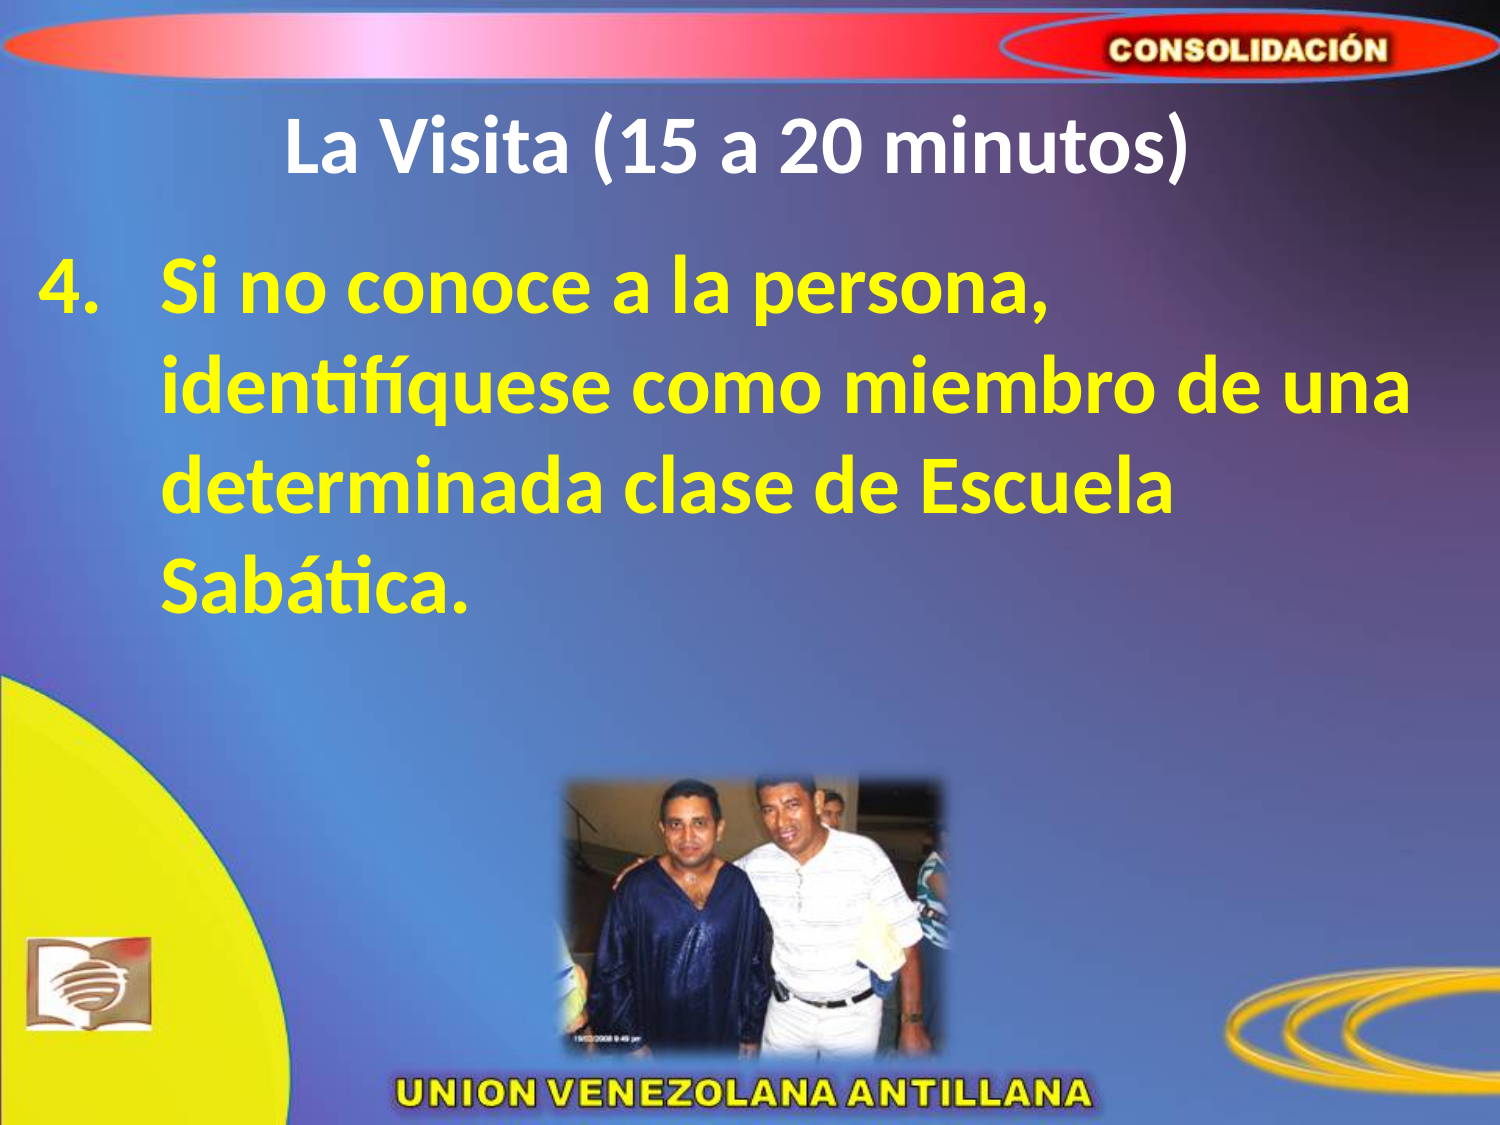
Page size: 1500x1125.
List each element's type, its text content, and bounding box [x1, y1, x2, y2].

title La Visita (15 a 20 minutos) [0, 46, 1489, 235]
picture [0, 0, 1500, 1125]
list Si no conoce a la persona, identifíquese como miembro de una determinada clase de Escuela Sabática. [23, 235, 1465, 966]
